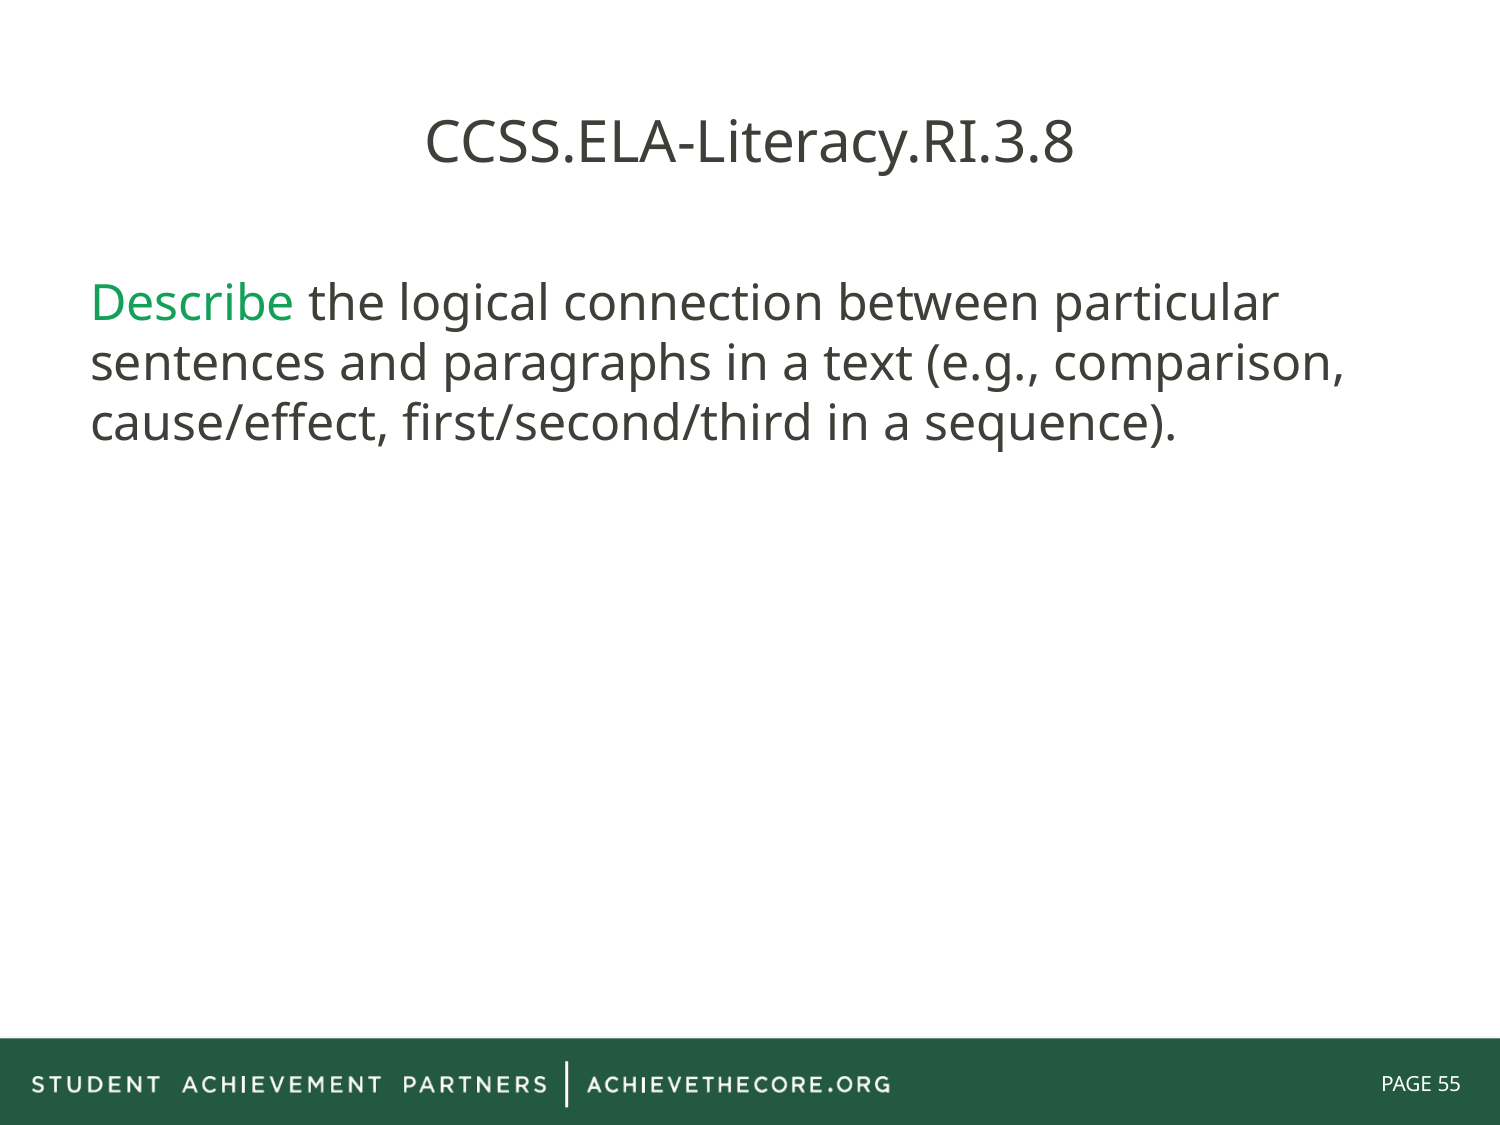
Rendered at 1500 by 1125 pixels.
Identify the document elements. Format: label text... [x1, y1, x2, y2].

title CCSS.ELA-Literacy.RI.3.8 [75, 45, 1425, 233]
list Describe the logical connection between particular sentences and paragraphs in a text (e.g., comparison, cause/effect, first/second/third in a sequence). [75, 262, 1425, 1005]
